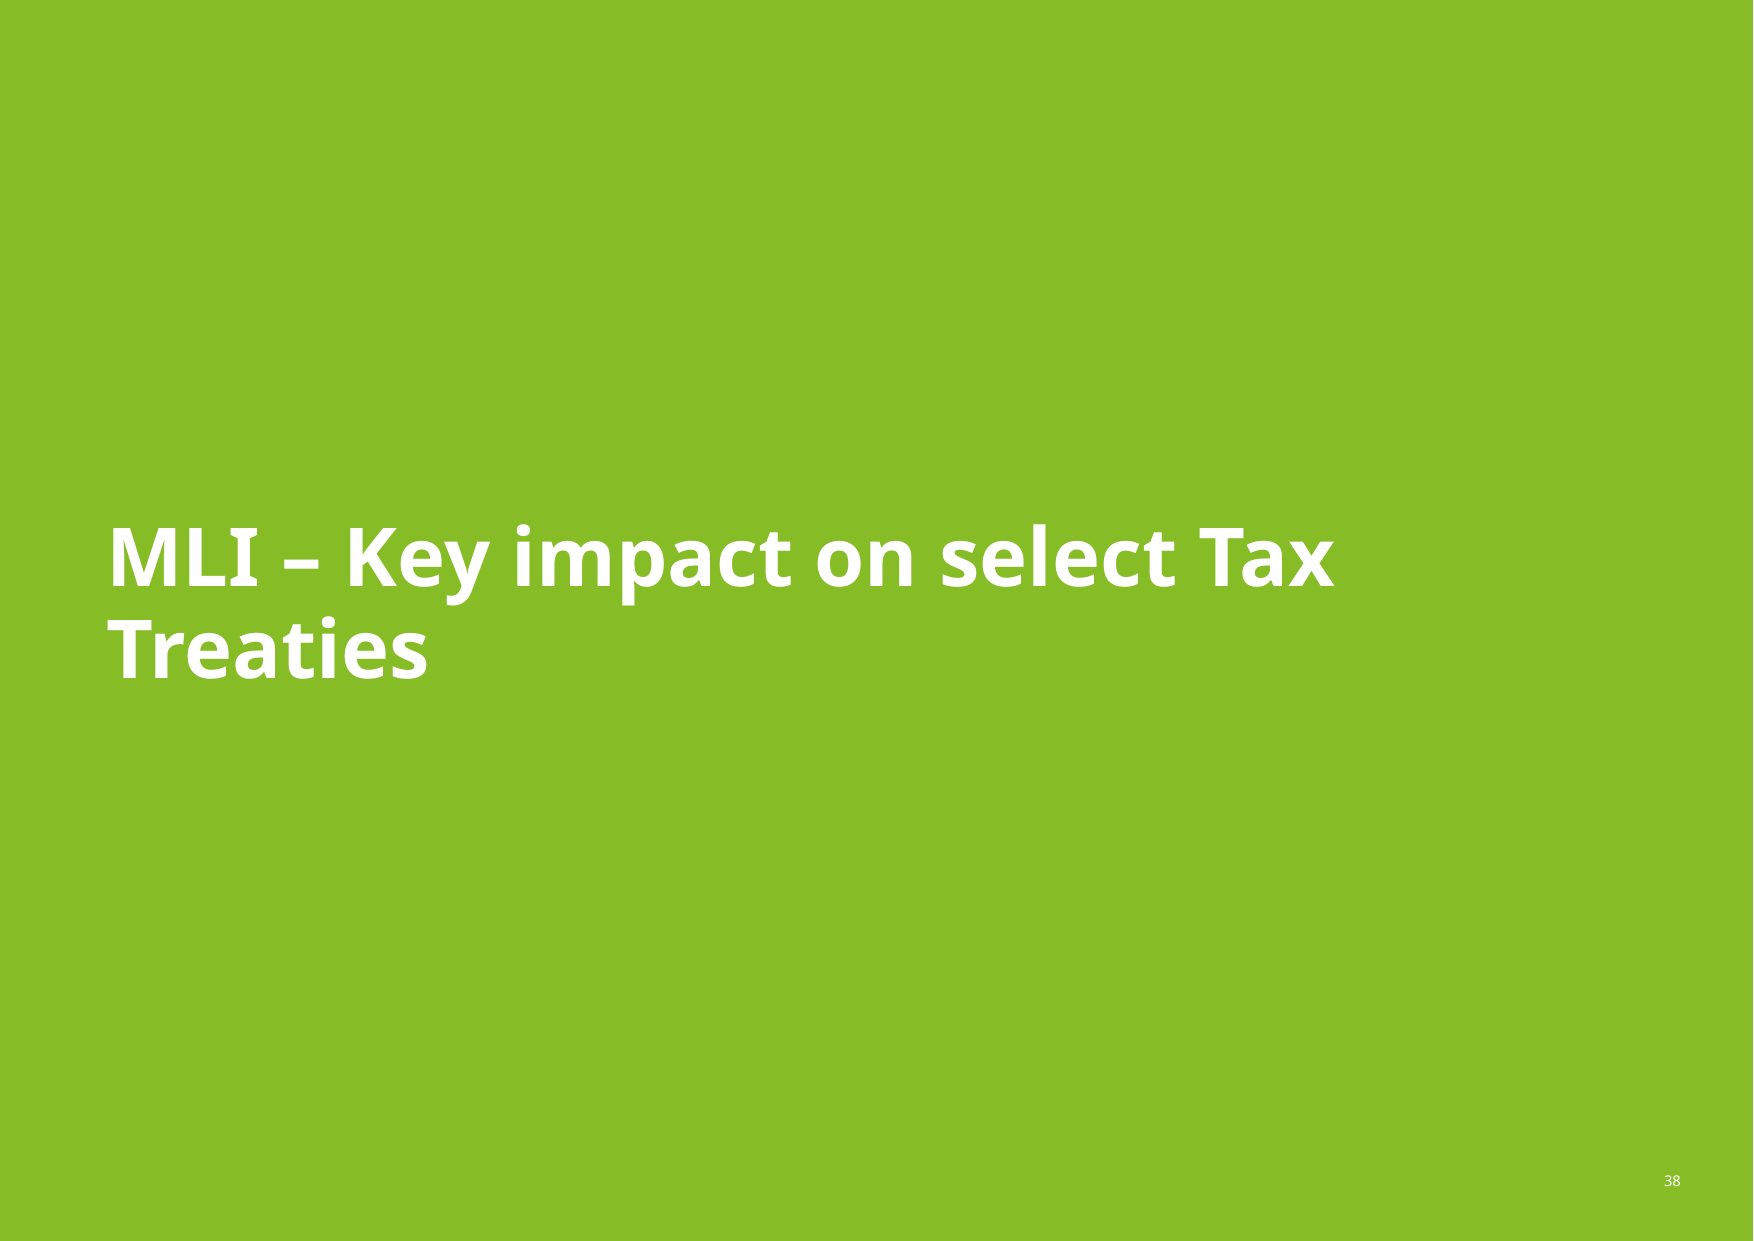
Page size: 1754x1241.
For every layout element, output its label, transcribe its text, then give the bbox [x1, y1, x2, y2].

title MLI – Key impact on select Tax Treaties [106, 385, 1649, 698]
